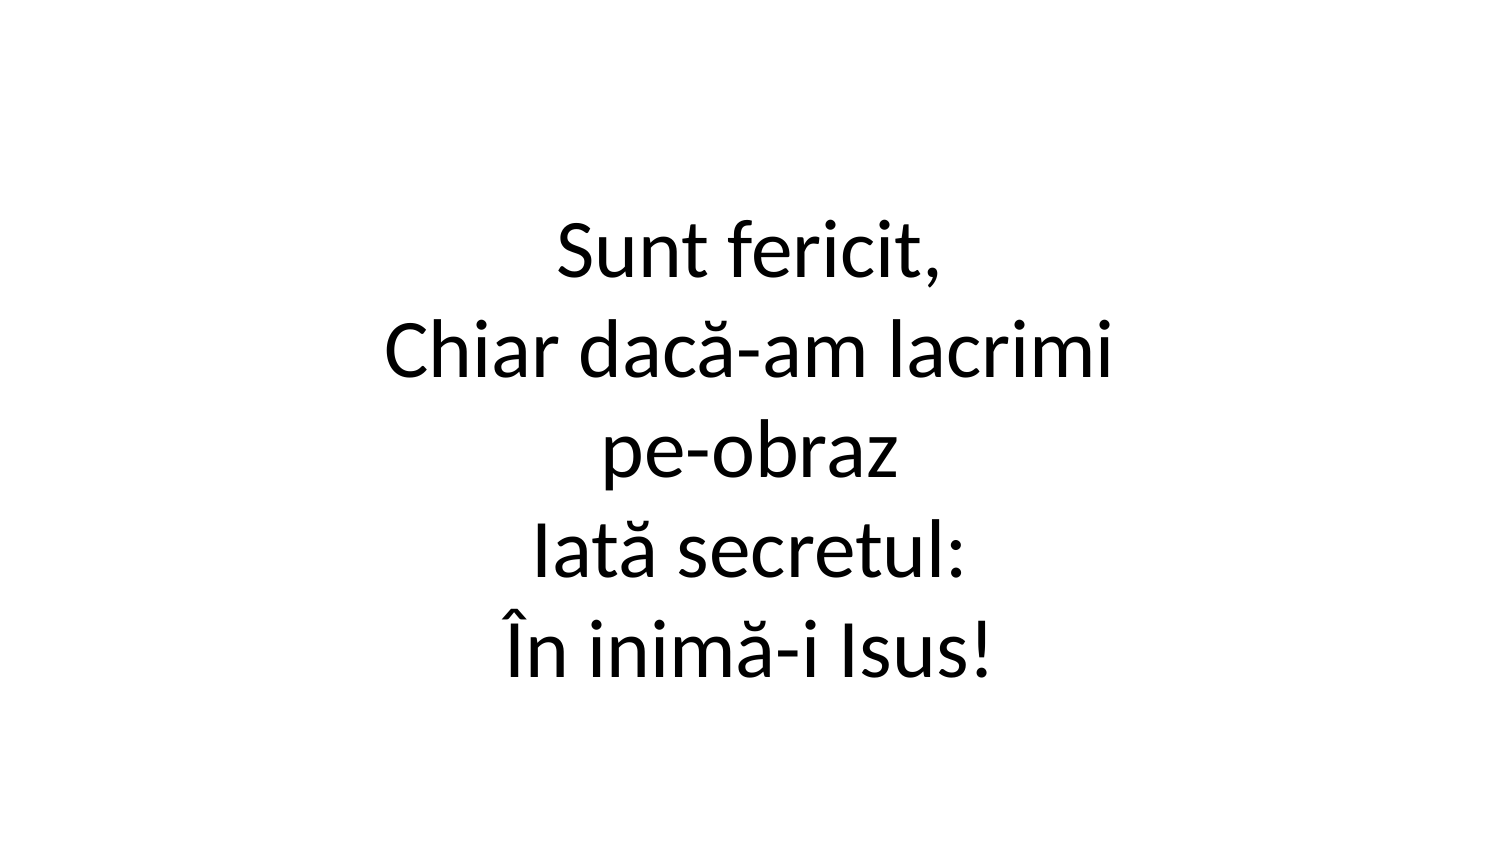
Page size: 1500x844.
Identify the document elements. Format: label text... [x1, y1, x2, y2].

text_box Sunt fericit, Chiar dacă-am lacrimi pe-obraz Iată secretul: În inimă-i Isus! [369, 142, 1131, 702]
